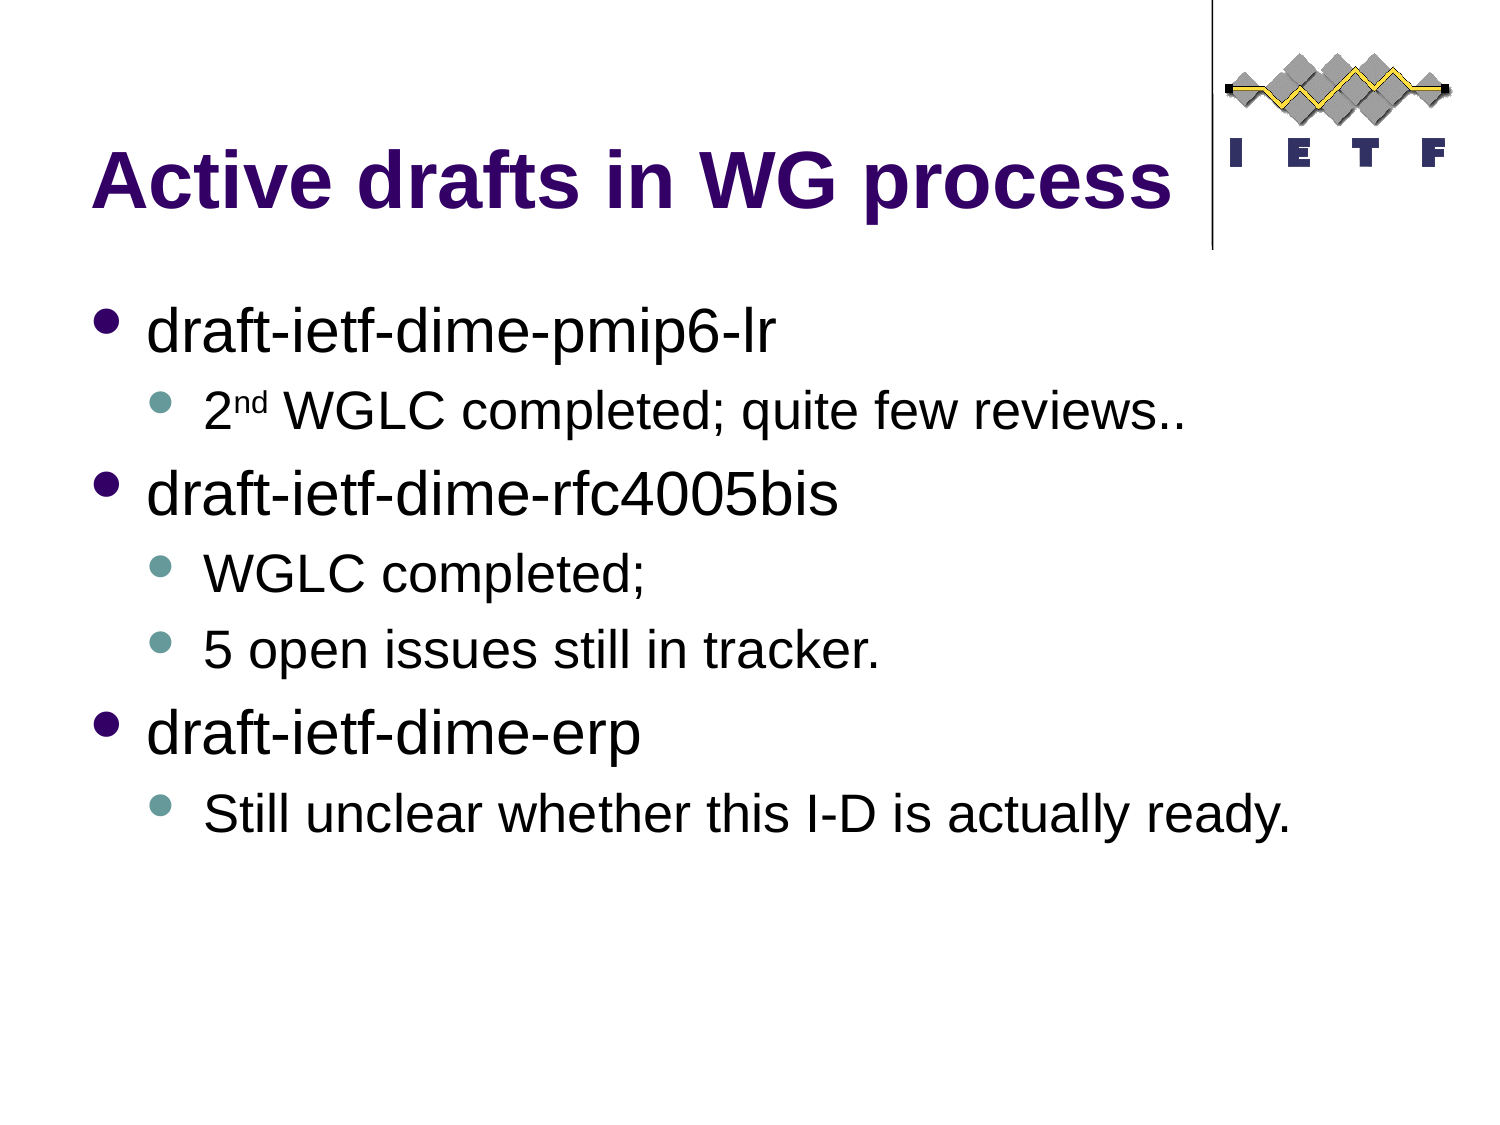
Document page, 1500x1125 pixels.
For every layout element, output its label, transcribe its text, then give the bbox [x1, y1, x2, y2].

picture [1212, 37, 1463, 181]
list draft-ietf-dime-pmip6-lr 2nd WGLC completed; quite few reviews.. draft-ietf-dime-rfc4005bis WGLC completed; 5 open issues still in tracker. draft-ietf-dime-erp Still unclear whether this I-D is actually ready. [74, 281, 1426, 1006]
title Active drafts in WG process [74, 19, 1201, 233]
